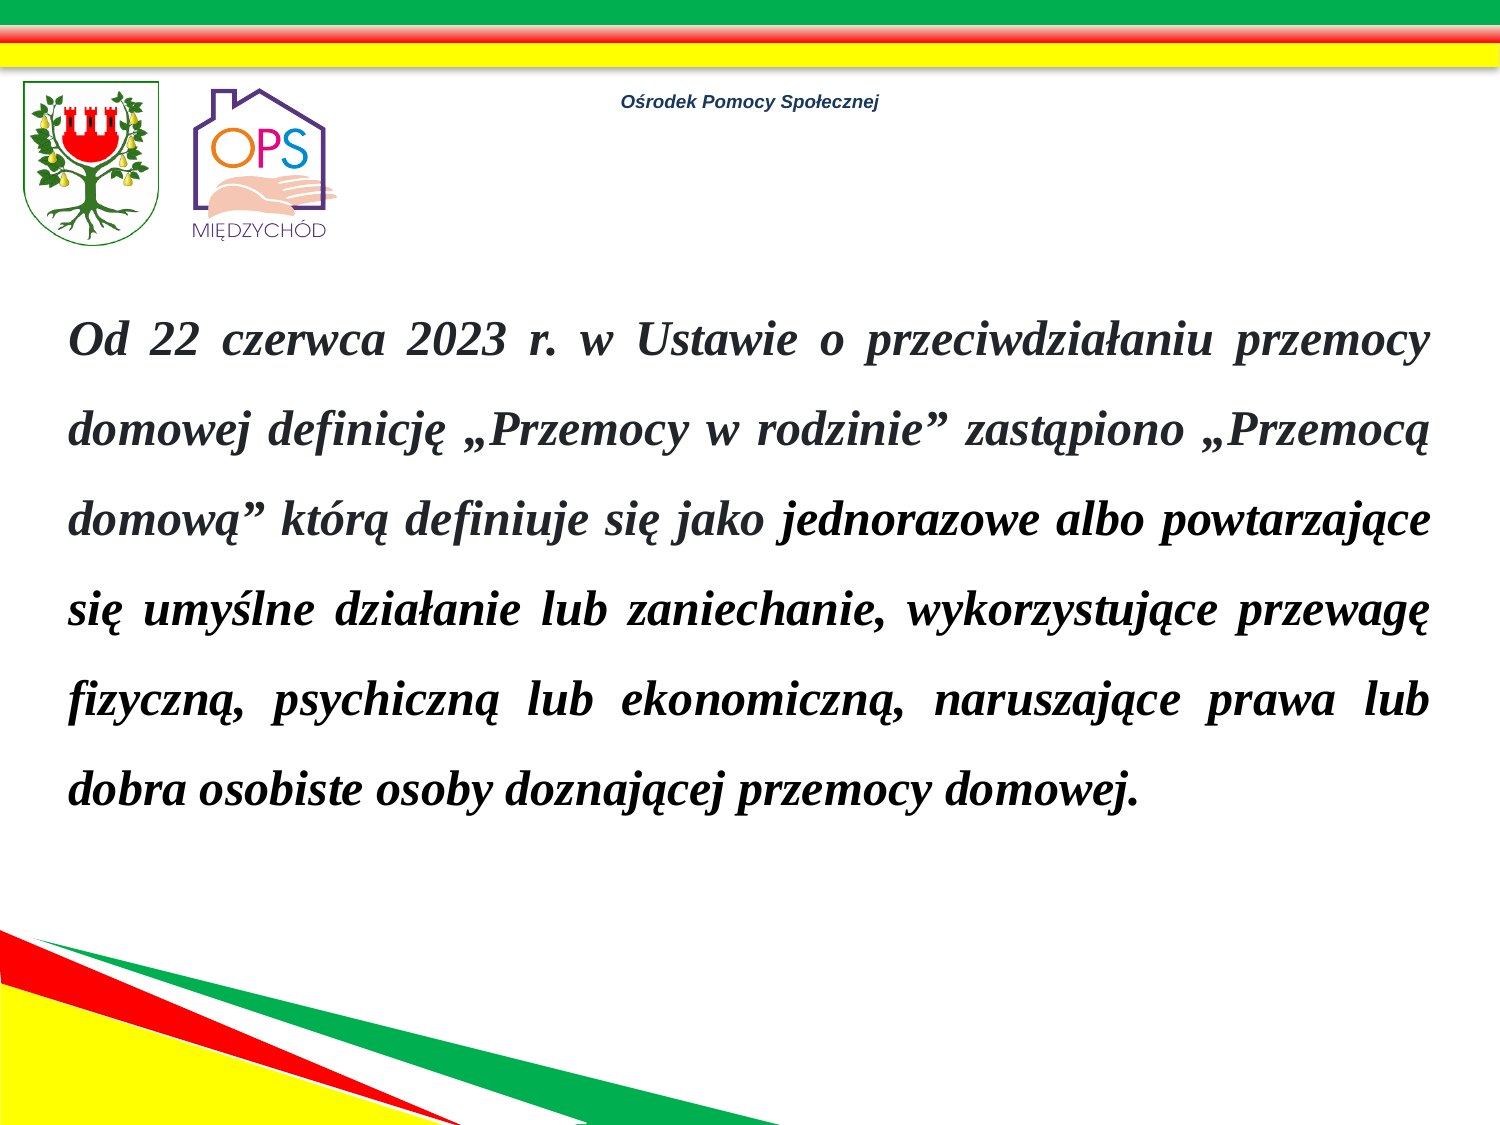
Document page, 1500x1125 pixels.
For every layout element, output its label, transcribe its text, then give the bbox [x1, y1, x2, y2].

slide_number Od 22 czerwca 2023 r. w Ustawie o przeciwdziałaniu przemocy domowej definicję „Przemocy w rodzinie” zastąpiono „Przemocą domową” którą definiuje się jako jednorazowe albo powtarzające się umyślne działanie lub zaniechanie, wykorzystujące przewagę fizyczną, psychiczną lub ekonomiczną, naruszające prawa lub dobra osobiste osoby doznającej przemocy domowej. [53, 262, 1447, 830]
picture [23, 66, 372, 263]
